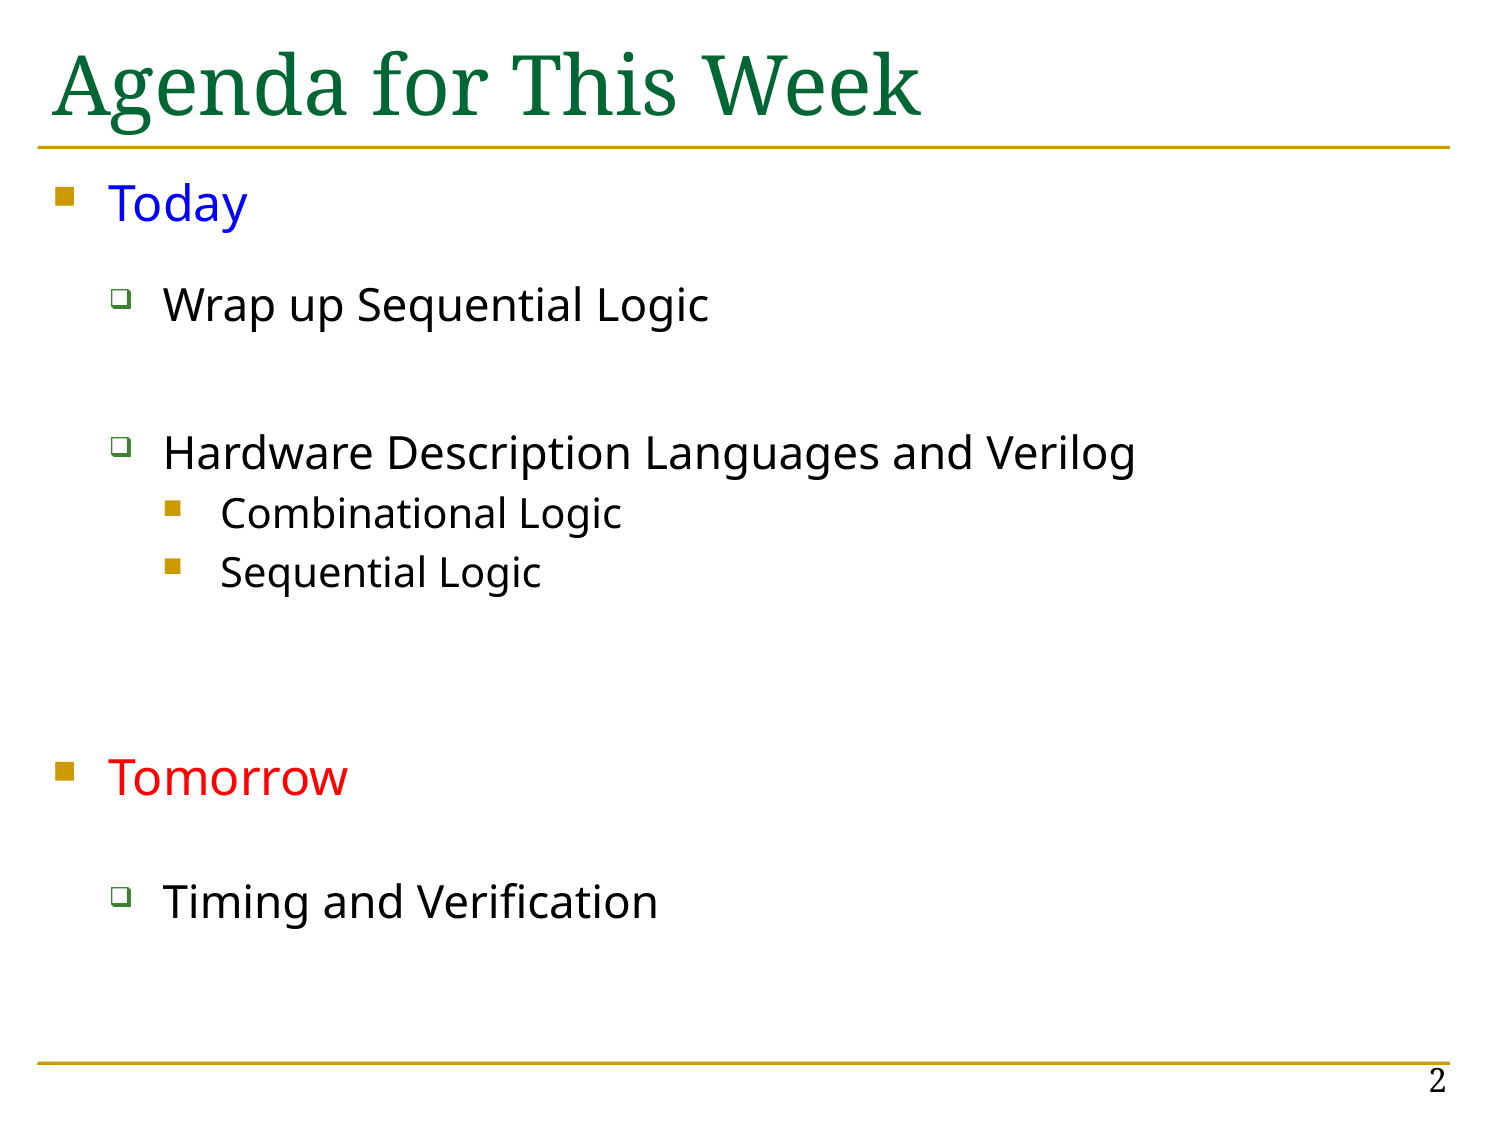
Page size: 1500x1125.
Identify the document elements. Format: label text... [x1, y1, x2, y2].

title Agenda for This Week [37, 24, 1450, 163]
list Today Wrap up Sequential Logic Hardware Description Languages and Verilog Combinational Logic Sequential Logic Tomorrow Timing and Verification [37, 163, 1450, 1016]
slide_number 2 [1111, 1036, 1462, 1112]
